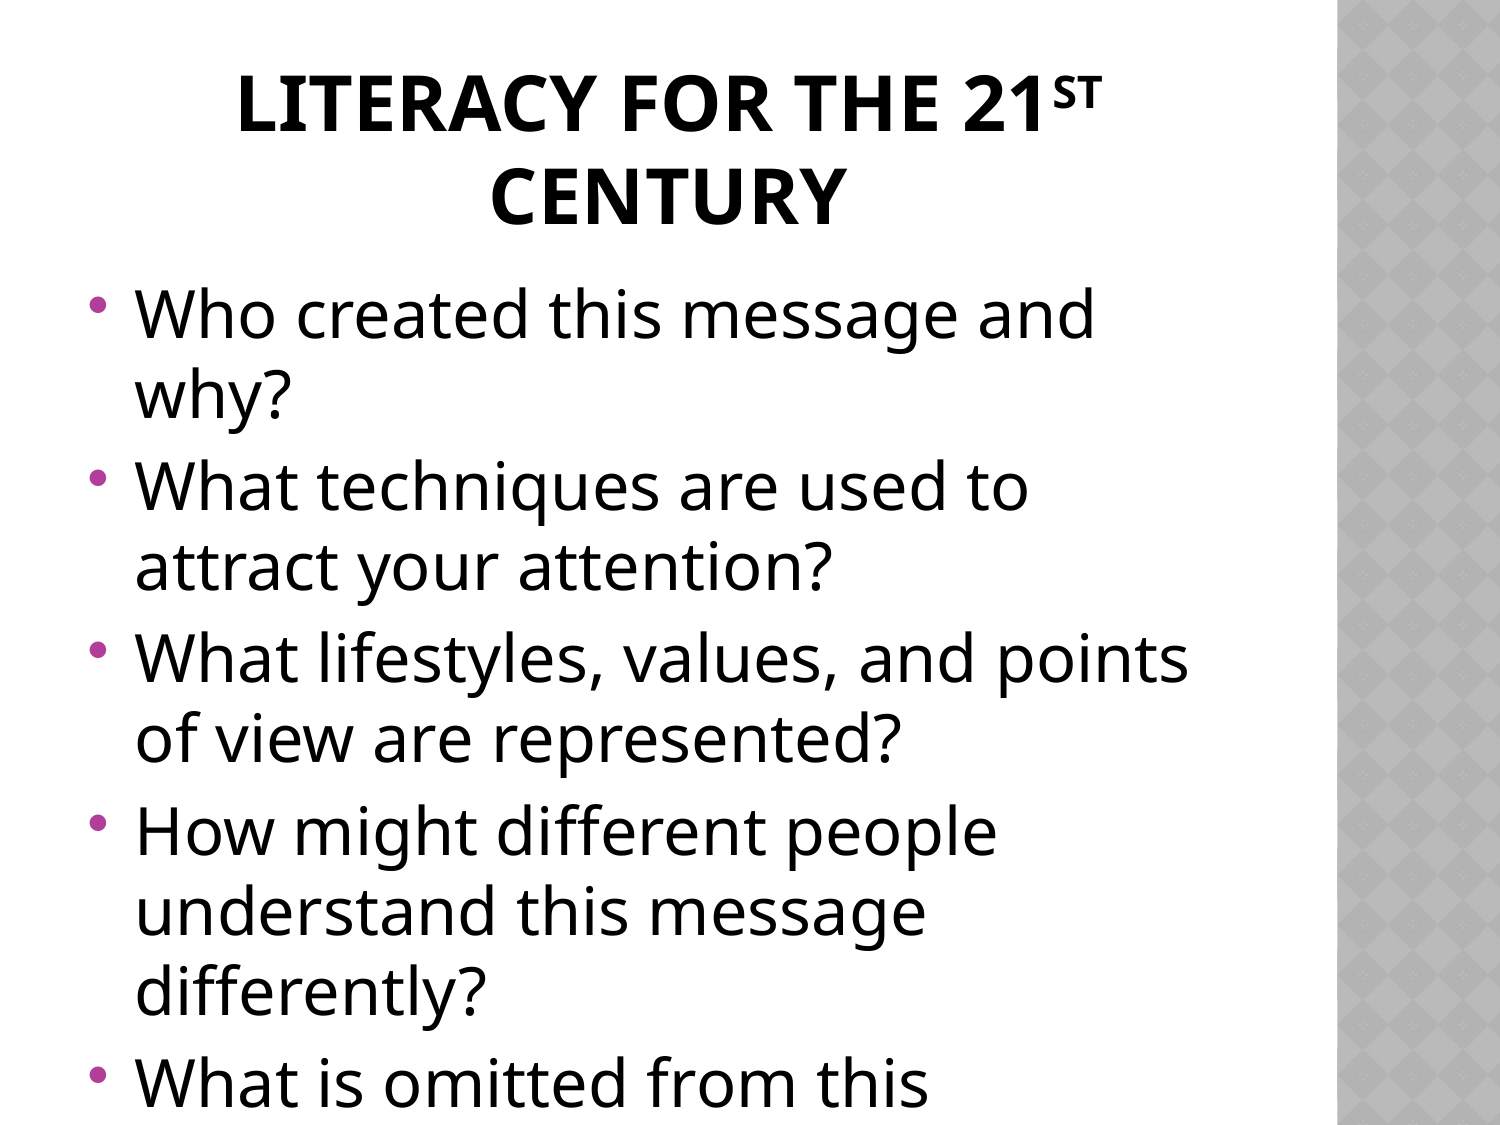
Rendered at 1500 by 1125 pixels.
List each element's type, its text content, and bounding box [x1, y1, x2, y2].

title Literacy for the 21st Century [75, 52, 1263, 240]
list Who created this message and why? What techniques are used to attract your attention? What lifestyles, values, and points of view are represented? How might different people understand this message differently? What is omitted from this message? Follow the Money! [75, 264, 1263, 1059]
